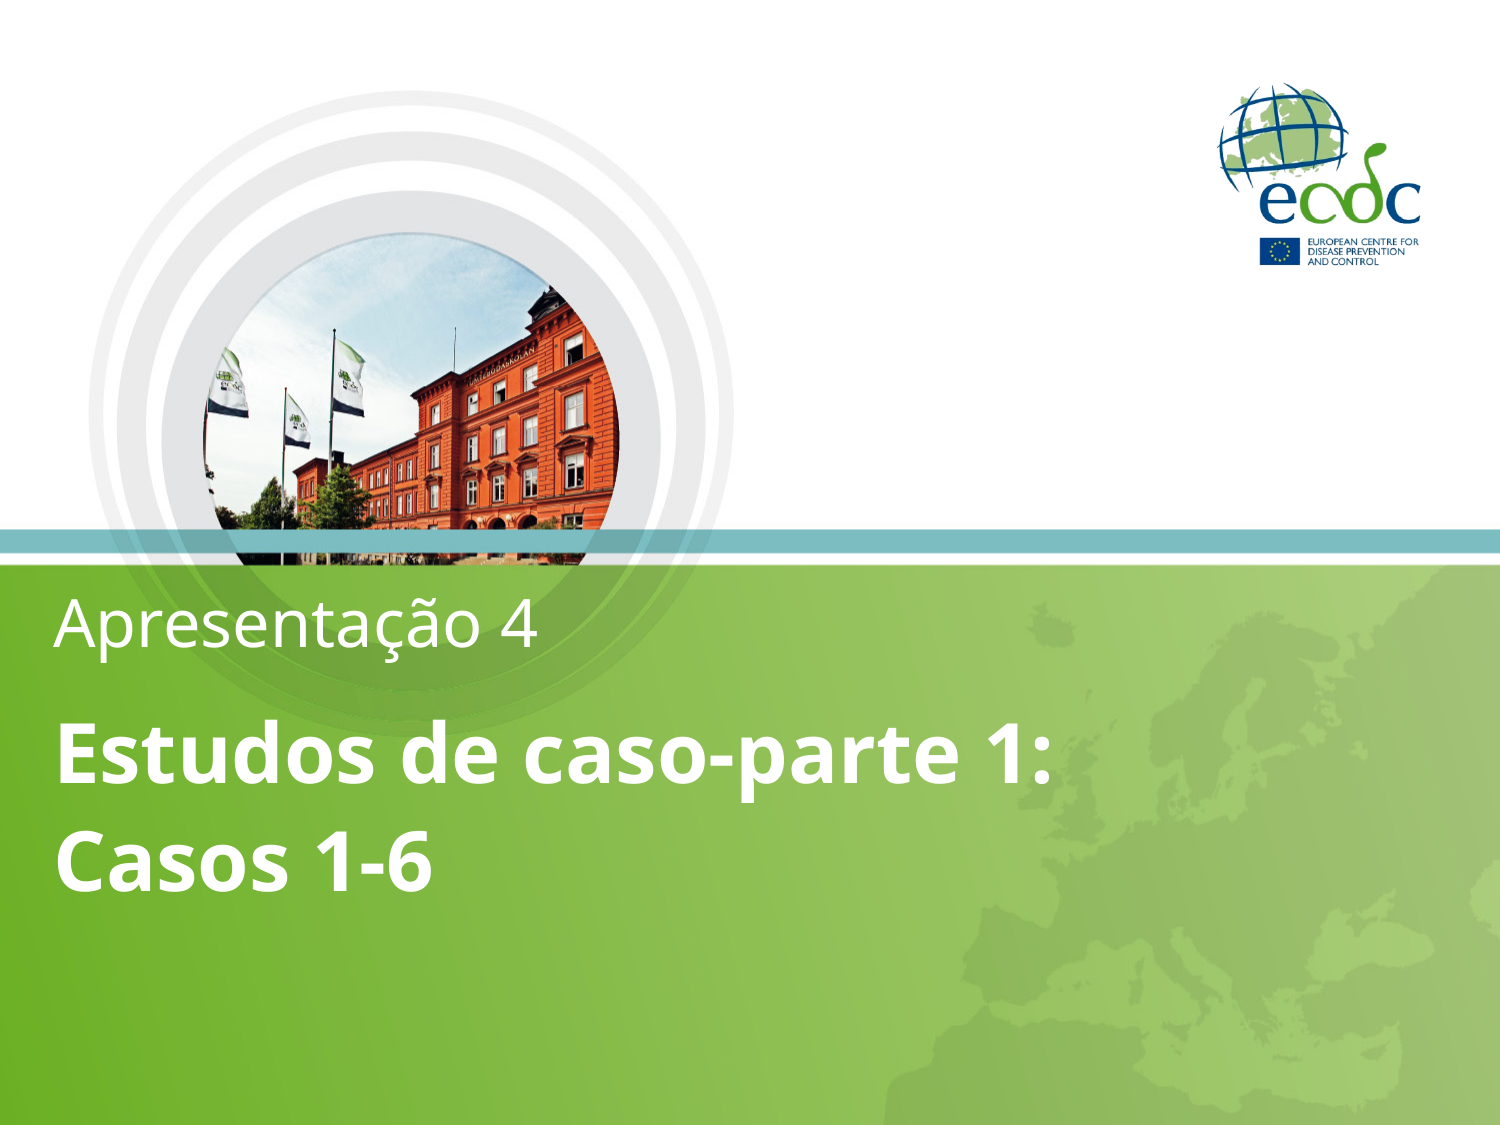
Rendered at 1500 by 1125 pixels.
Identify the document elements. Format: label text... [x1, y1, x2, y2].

picture [0, 2, 1500, 1125]
subtitle Estudos de caso-parte 1: Casos 1-6 [52, 710, 1441, 877]
title Apresentação 4 [52, 590, 1441, 675]
